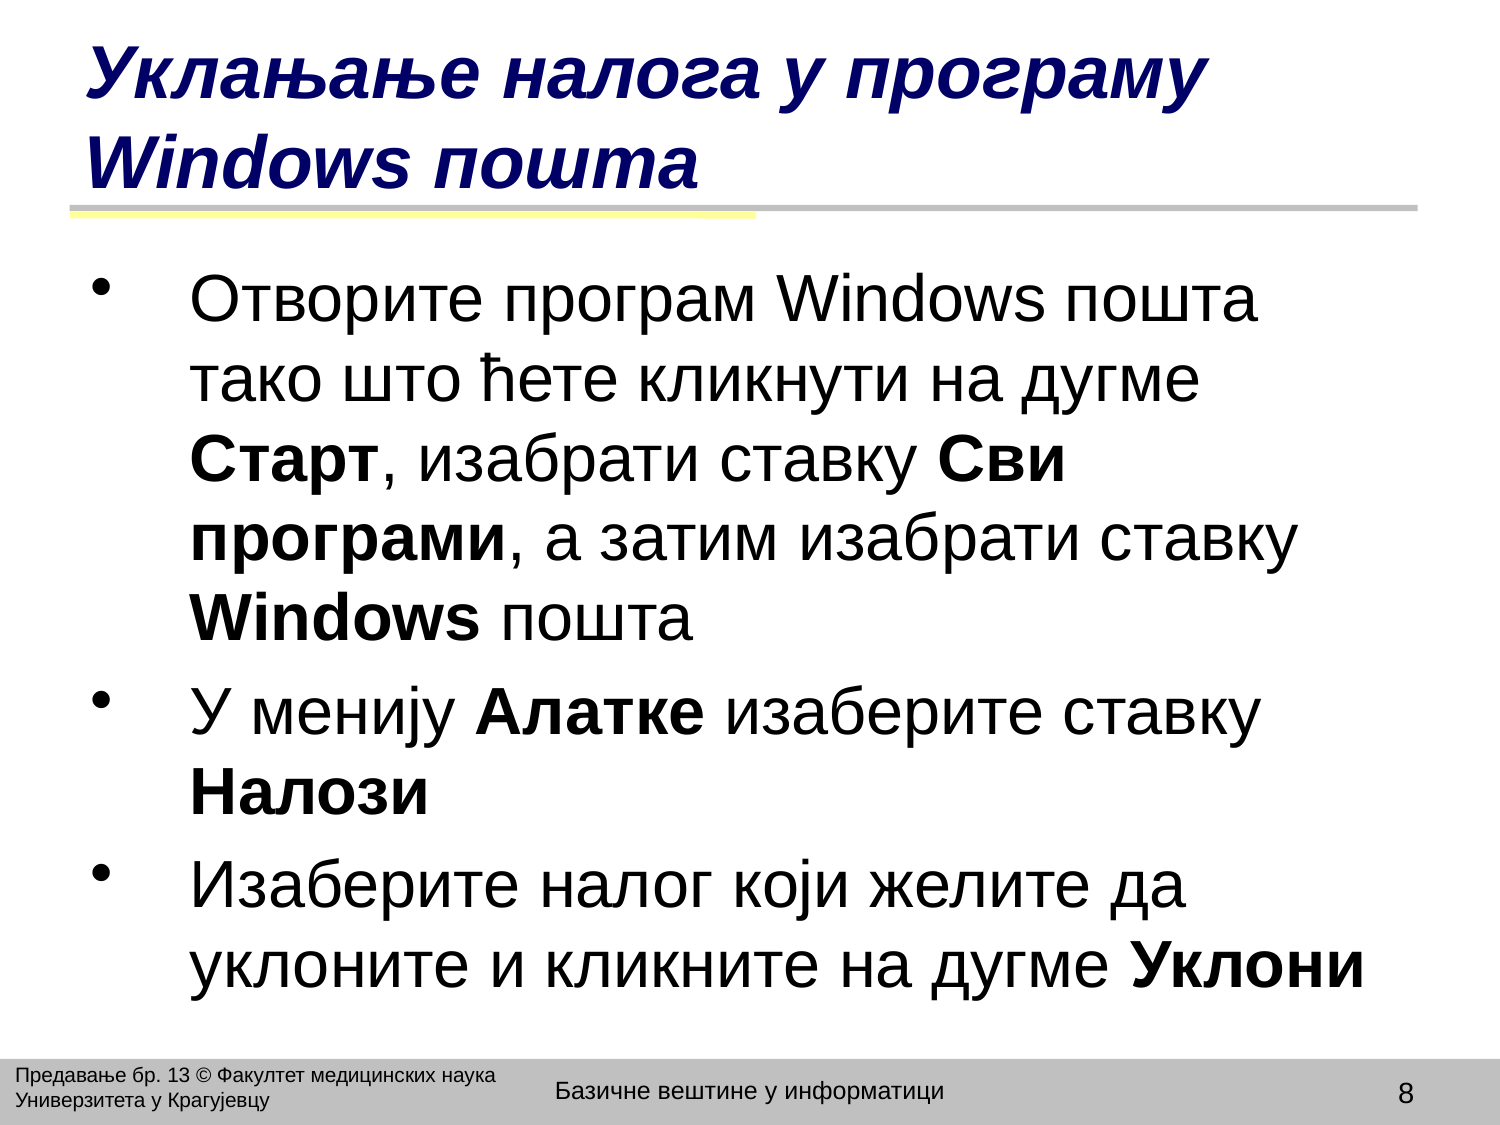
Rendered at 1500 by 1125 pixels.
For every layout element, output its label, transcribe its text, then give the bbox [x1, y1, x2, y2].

list Отворите програм Windows пошта тако што ћете кликнути на дугме Старт, изабрати ставку Сви програми, а затим изабрати ставку Windows пошта У менију Алатке изаберите ставку Налози Изаберите налог који желите да уклоните и кликните на дугме Уклони [74, 246, 1426, 1023]
footer Базичне вештине у информатици [512, 1066, 988, 1125]
slide_number Предавање бр. 13 © Факултет медицинских наука Универзитета у Крагујевцу [0, 1053, 617, 1108]
slide_number 8 [1079, 1066, 1430, 1125]
title Уклањање налога у програму Windows пошта [69, 19, 1426, 208]
